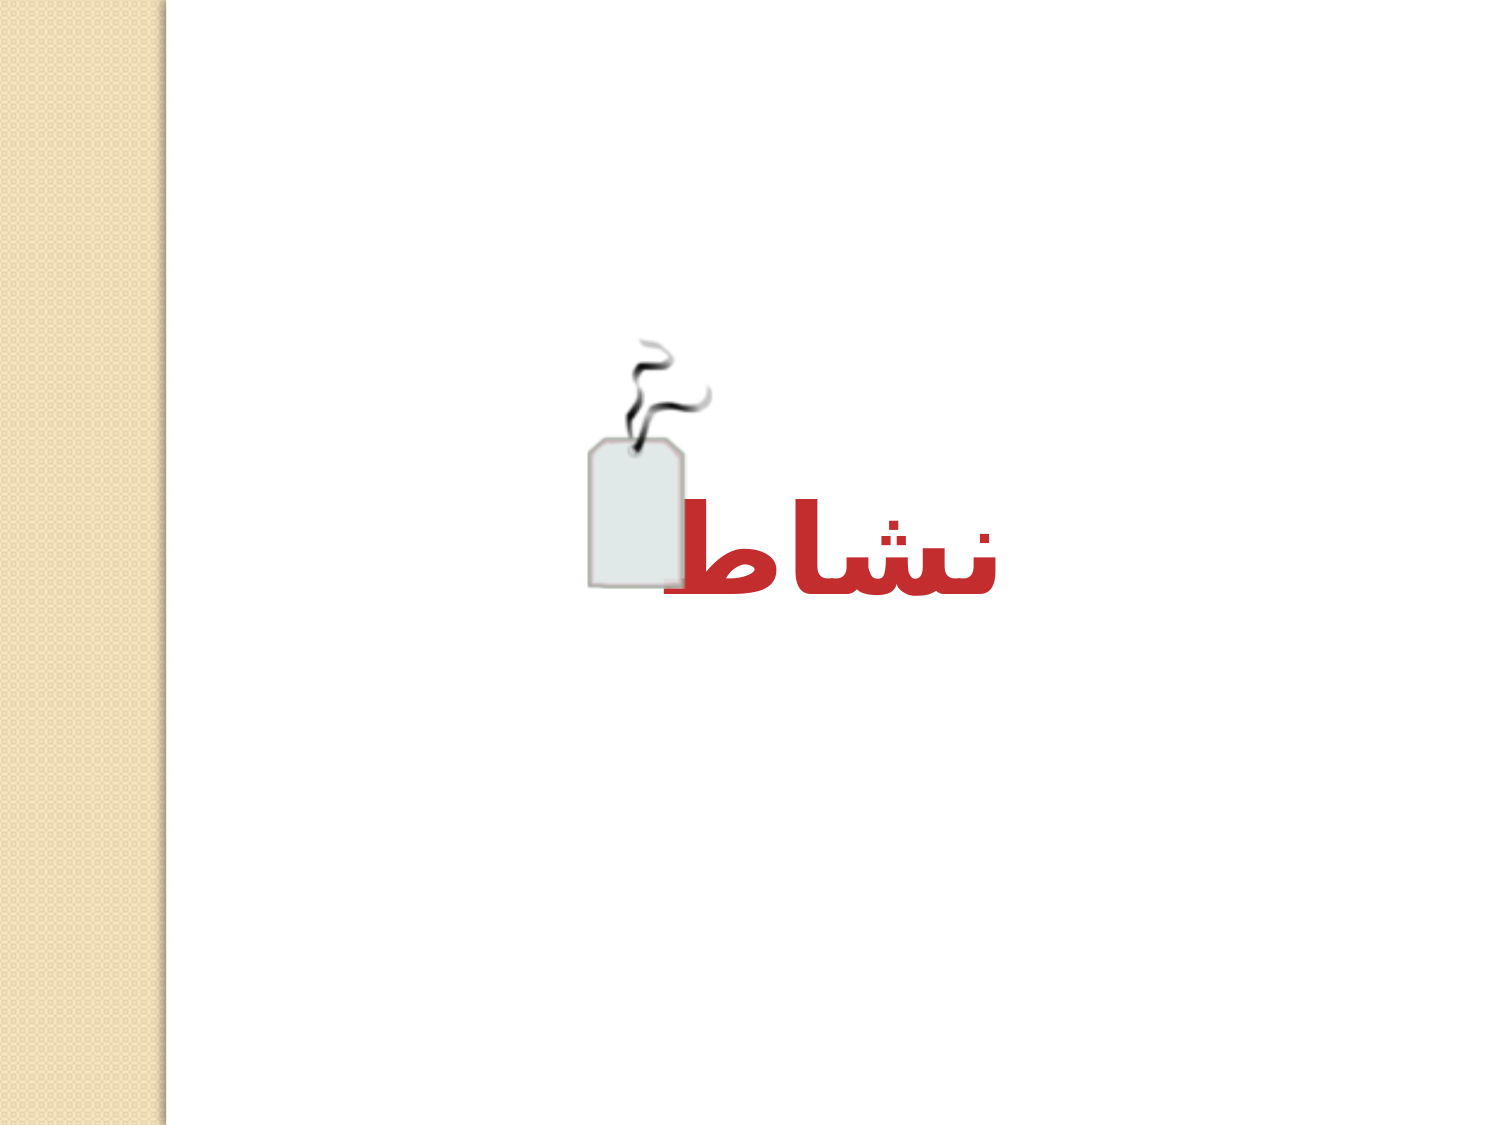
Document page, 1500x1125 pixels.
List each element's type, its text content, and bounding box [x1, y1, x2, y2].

text_box نشاط [449, 462, 1213, 628]
picture [523, 337, 777, 588]
